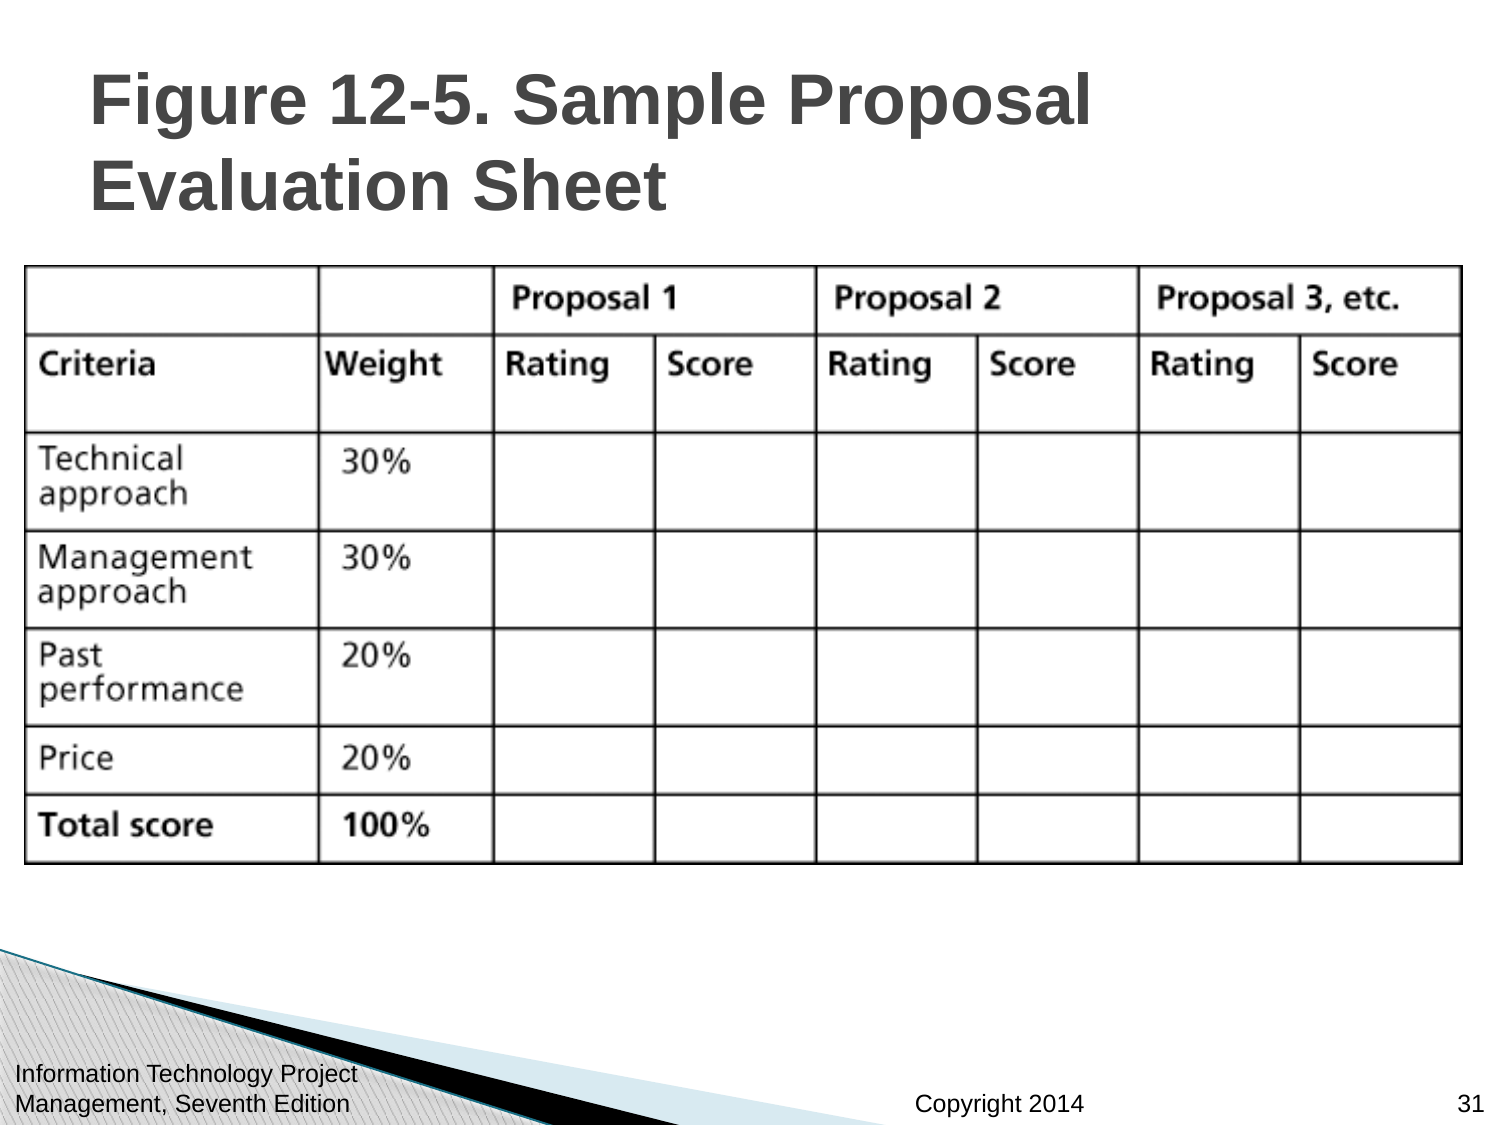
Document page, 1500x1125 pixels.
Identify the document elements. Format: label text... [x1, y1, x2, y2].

slide_number 31 [1408, 1065, 1500, 1125]
footer Information Technology Project Management, Seventh Edition [0, 1065, 425, 1125]
title Figure 12-5. Sample Proposal Evaluation Sheet [75, 45, 1425, 233]
picture [24, 264, 1463, 866]
